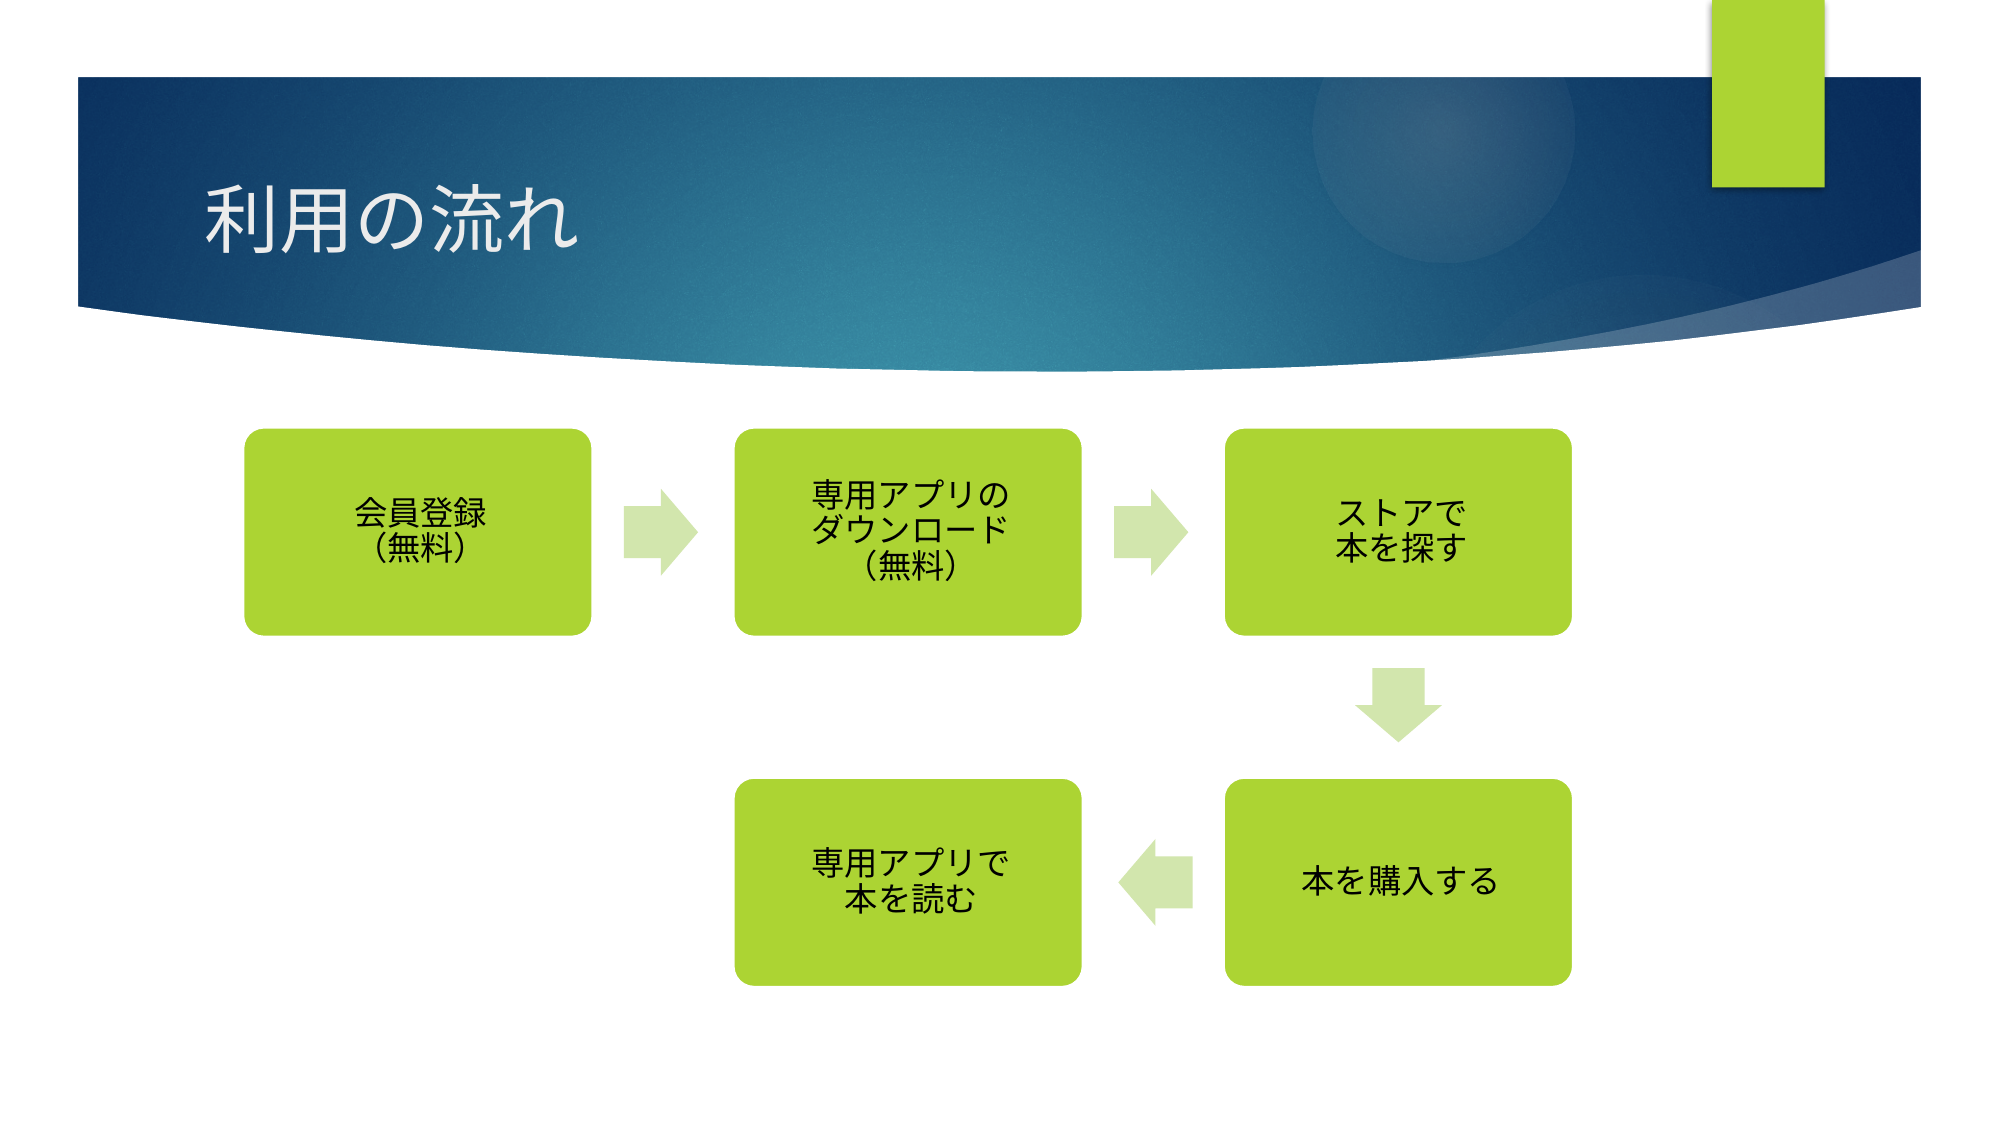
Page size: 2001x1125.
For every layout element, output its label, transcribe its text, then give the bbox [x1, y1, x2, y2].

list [189, 426, 1627, 988]
title 利用の流れ [189, 159, 1627, 276]
